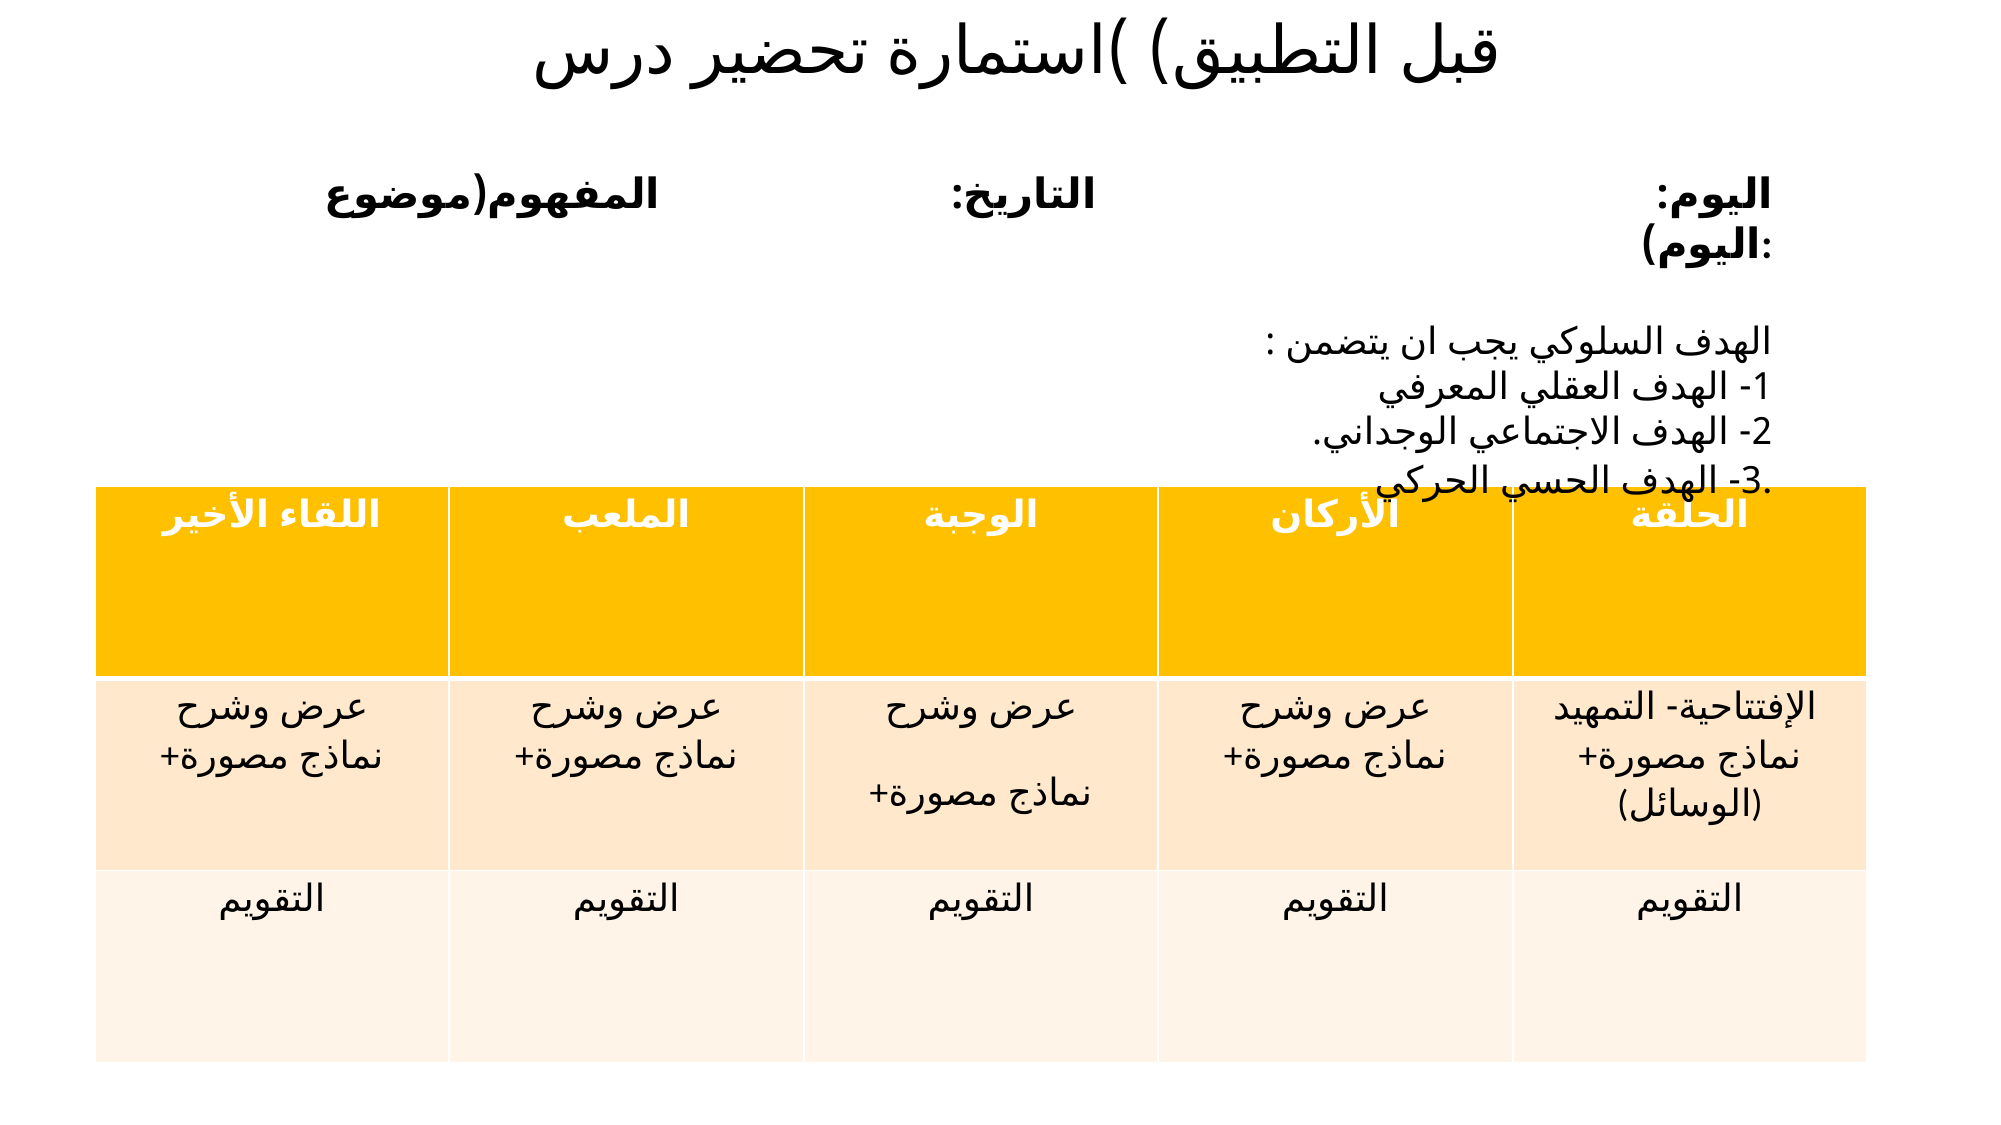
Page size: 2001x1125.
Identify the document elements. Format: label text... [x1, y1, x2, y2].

table_cell التقويم [1514, 871, 1866, 1062]
table_header الحلقة [1514, 487, 1866, 676]
table_header الأركان [1159, 510, 1512, 676]
table_cell التقويم [805, 871, 1157, 1062]
table_cell التقويم [1159, 871, 1512, 1062]
table_cell عرض وشرح +نماذج مصورة [805, 681, 1157, 870]
table_header الوجبة [805, 510, 1157, 676]
table_cell عرض وشرح +نماذج مصورة [450, 681, 803, 870]
table_header الملعب [450, 510, 803, 676]
table_header اللقاء الأخير [96, 487, 448, 676]
table_cell عرض وشرح +نماذج مصورة [96, 681, 448, 870]
table_cell التقويم [96, 871, 448, 1062]
text_box قبل التطبيق) )استمارة تحضير درس اليوم: التاريخ: المفهوم(موضوع اليوم): الهدف السلوكي يجب ان يتضمن : 1- الهدف العقلي المعرفي 2- الهدف الاجتماعي الوجداني. 3- الهدف الحسي الحركي. [247, 0, 1788, 510]
table_cell التقويم [450, 871, 803, 1062]
table_cell الإفتتاحية- التمهيد +نماذج مصورة (الوسائل) [1514, 681, 1866, 870]
table_cell عرض وشرح +نماذج مصورة [1159, 681, 1512, 870]
